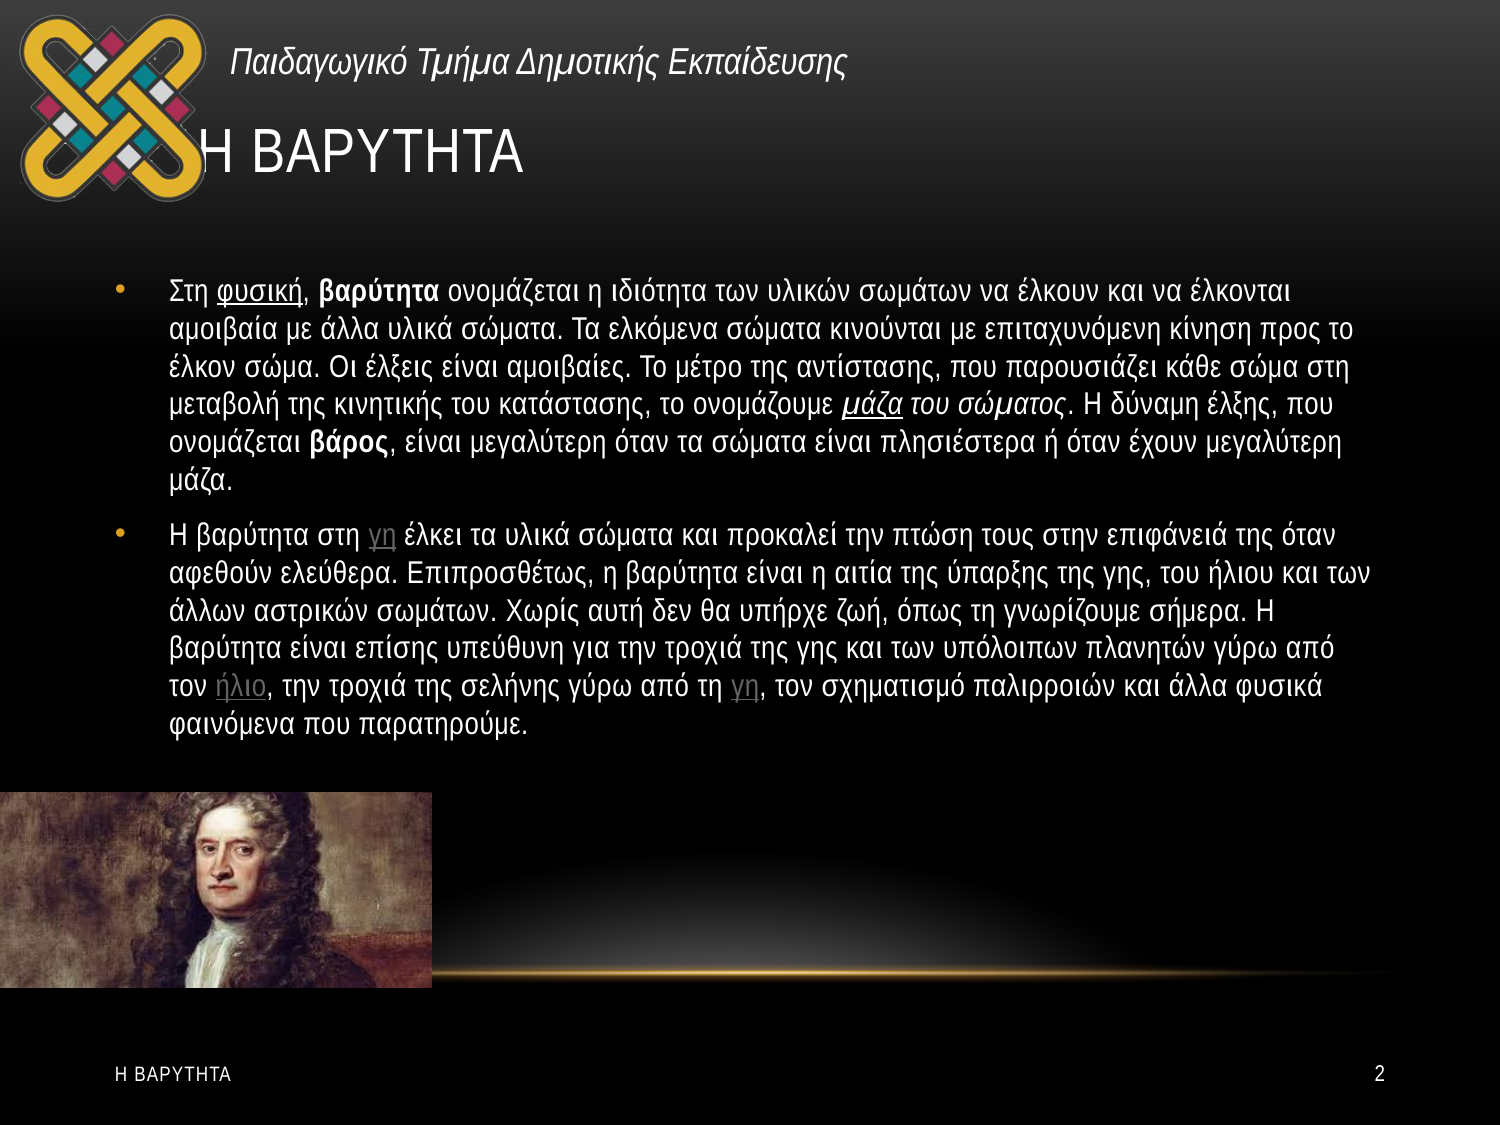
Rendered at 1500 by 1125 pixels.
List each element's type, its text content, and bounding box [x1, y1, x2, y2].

picture [0, 0, 1500, 1125]
title Η βαρυτητα [230, 30, 1427, 193]
text_box Παιδαγωγικό Τμήμα Δημοτικής Εκπαίδευσης [230, 29, 1087, 90]
footer Η ΒΑΡΥΤΗΤΑ [99, 1042, 575, 1103]
slide_number 2 [1237, 1042, 1400, 1103]
list Στη φυσική, βαρύτητα ονομάζεται η ιδιότητα των υλικών σωμάτων να έλκουν και να έλκονται αμοιβαία με άλλα υλικά σώματα. Τα ελκόμενα σώματα κινούνται με επιταχυνόμενη κίνηση προς το έλκον σώμα. Οι έλξεις είναι αμοιβαίες. Το μέτρο της αντίστασης, που παρουσιάζει κάθε σώμα στη μεταβολή της κινητικής του κατάστασης, το ονομάζουμε μάζα του σώματος. Η δύναμη έλξης, που ονομάζεται βάρος, είναι μεγαλύτερη όταν τα σώματα είναι πλησιέστερα ή όταν έχουν μεγαλύτερη μάζα. Η βαρύτητα στη γη έλκει τα υλικά σώματα και προκαλεί την πτώση τους στην επιφάνειά της όταν αφεθούν ελεύθερα. Επιπροσθέτως, η βαρύτητα είναι η αιτία της ύπαρξης της γης, του ήλιου και των άλλων αστρικών σωμάτων. Χωρίς αυτή δεν θα υπήρχε ζωή, όπως τη γνωρίζουμε σήμερα. Η βαρύτητα είναι επίσης υπεύθυνη για την τροχιά της γης και των υπόλοιπων πλανητών γύρω από τον ήλιο, την τροχιά της σελήνης γύρω από τη γη, τον σχηματισμό παλιρροιών και άλλα φυσικά φαινόμενα που παρατηρούμε. [99, 262, 1400, 938]
